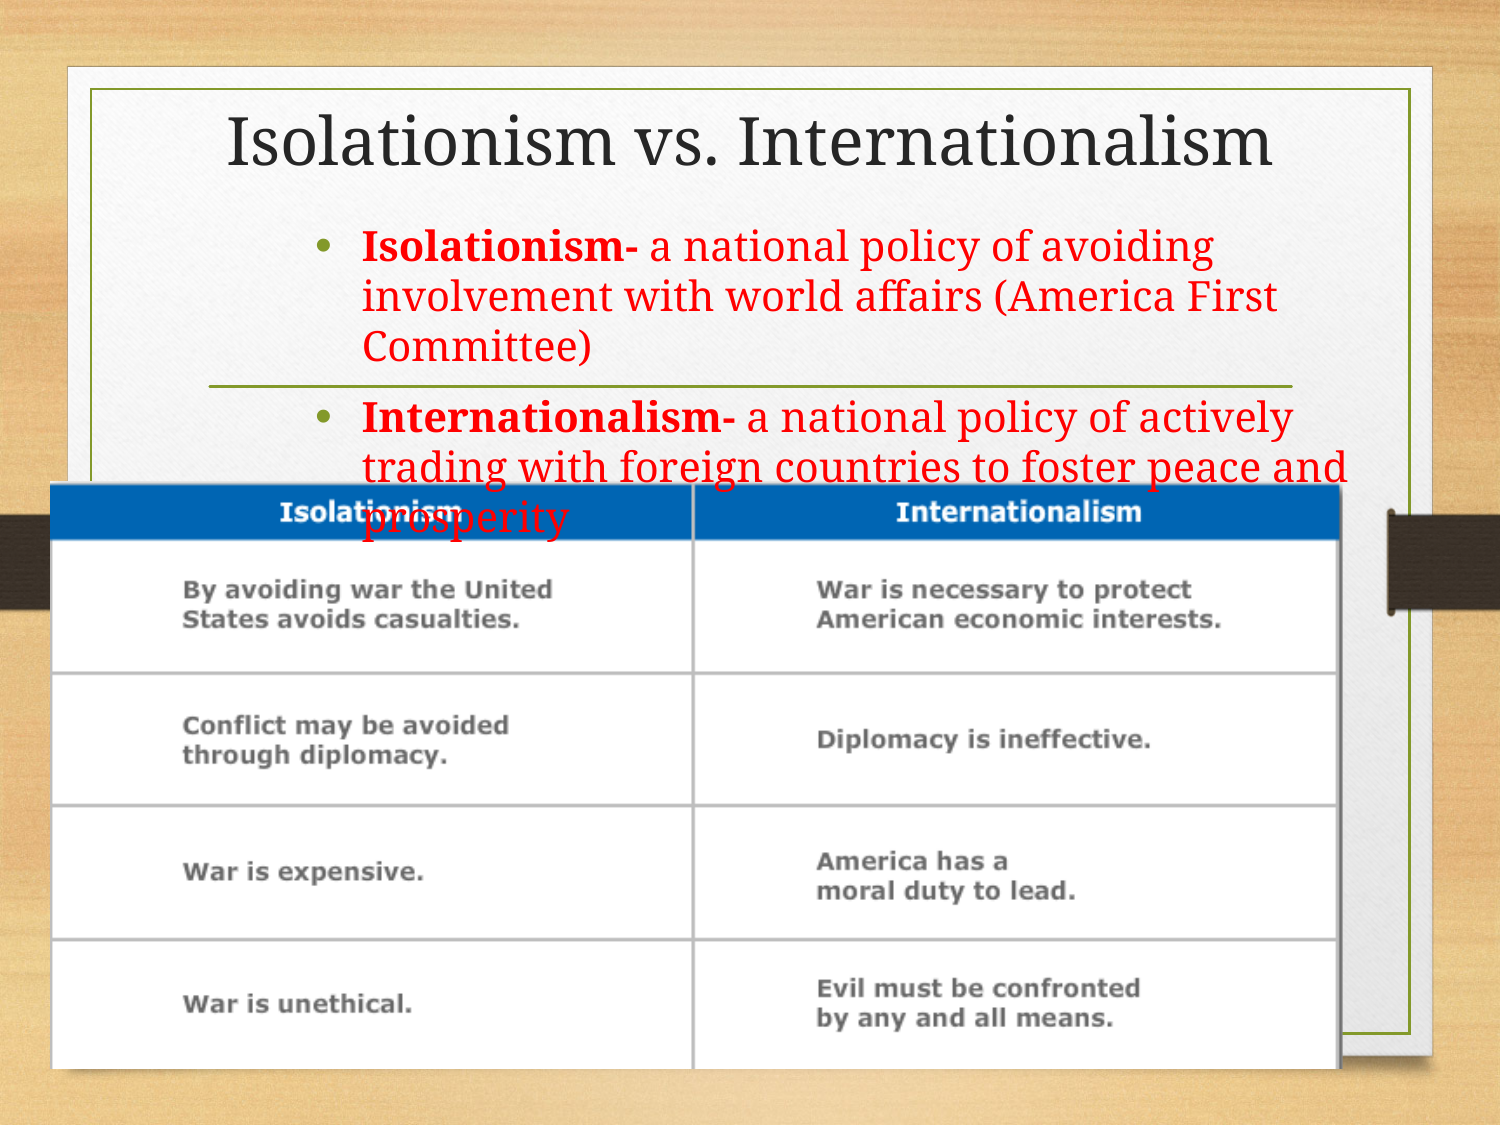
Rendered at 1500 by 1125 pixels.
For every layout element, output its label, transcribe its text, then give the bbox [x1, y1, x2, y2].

title Isolationism vs. Internationalism [193, 27, 1309, 250]
list Isolationism- a national policy of avoiding involvement with world affairs (America First Committee) Internationalism- a national policy of actively trading with foreign countries to foster peace and prosperity [300, 212, 1438, 590]
picture [0, 0, 1500, 1125]
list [49, 480, 1343, 1069]
